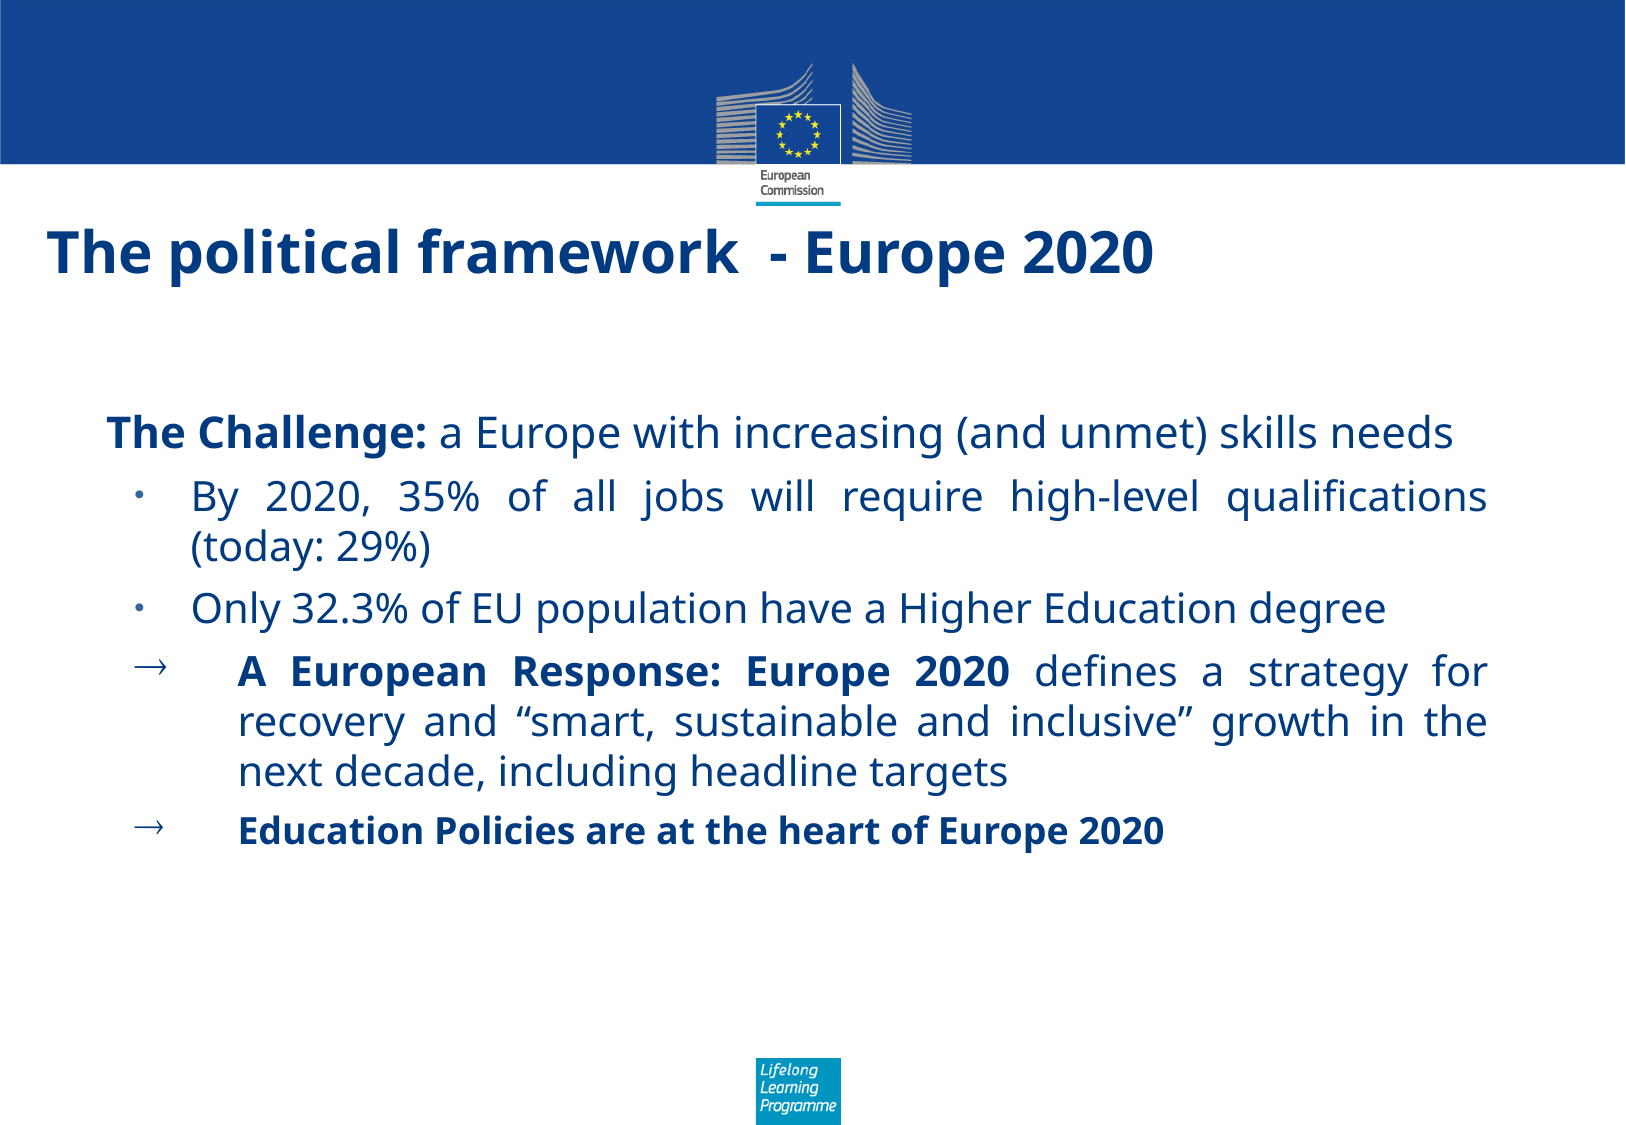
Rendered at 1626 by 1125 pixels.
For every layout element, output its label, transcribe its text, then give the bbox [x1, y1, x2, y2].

picture [826, 1102, 834, 1111]
picture [810, 1070, 816, 1078]
title The political framework - Europe 2020 [30, 195, 1586, 305]
picture [780, 1104, 788, 1113]
text_box The Challenge: a Europe with increasing (and unmet) skills needs By 2020, 35% of all jobs will require high-level qualifications (today: 29%) Only 32.3% of EU population have a Higher Education degree A European Response: Europe 2020 defines a strategy for recovery and “smart, sustainable and inclusive” growth in the next decade, including headline targets Education Policies are at the heart of Europe 2020 [44, 397, 1504, 860]
picture [0, 0, 1625, 1125]
picture [785, 1102, 792, 1109]
picture [775, 1086, 782, 1093]
